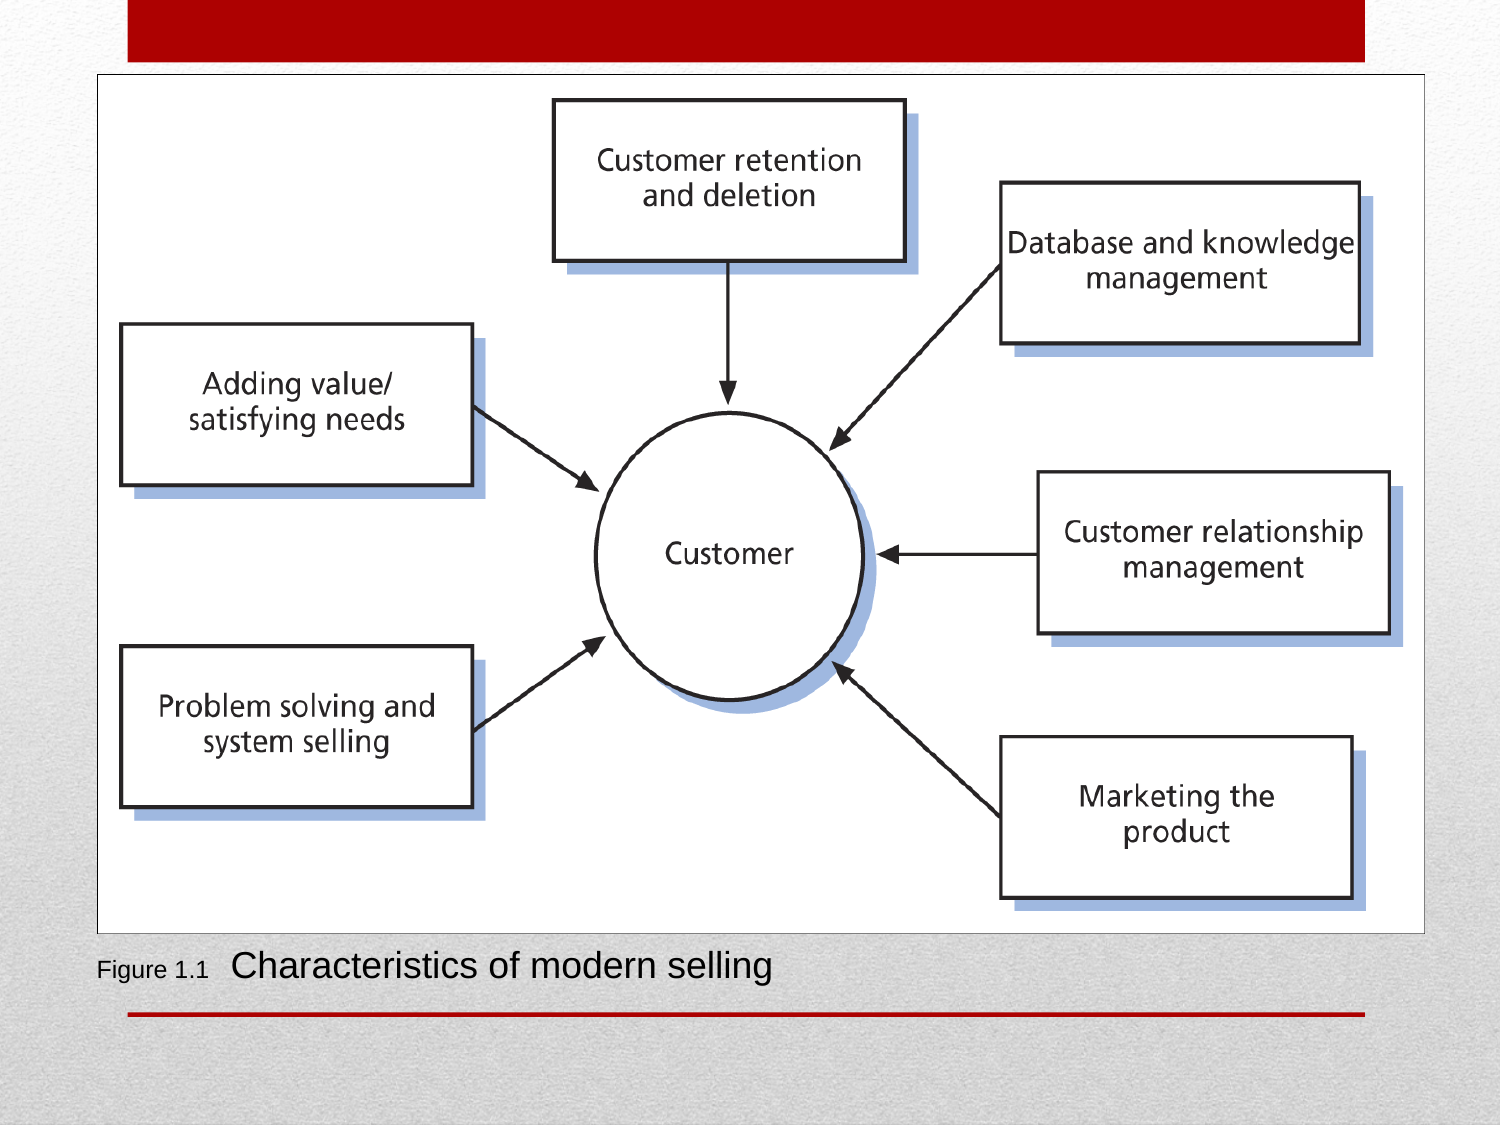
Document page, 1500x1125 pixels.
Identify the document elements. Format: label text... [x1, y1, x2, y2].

text_box Figure 1.1 Characteristics of modern selling [67, 933, 1453, 1014]
picture [97, 74, 1426, 935]
